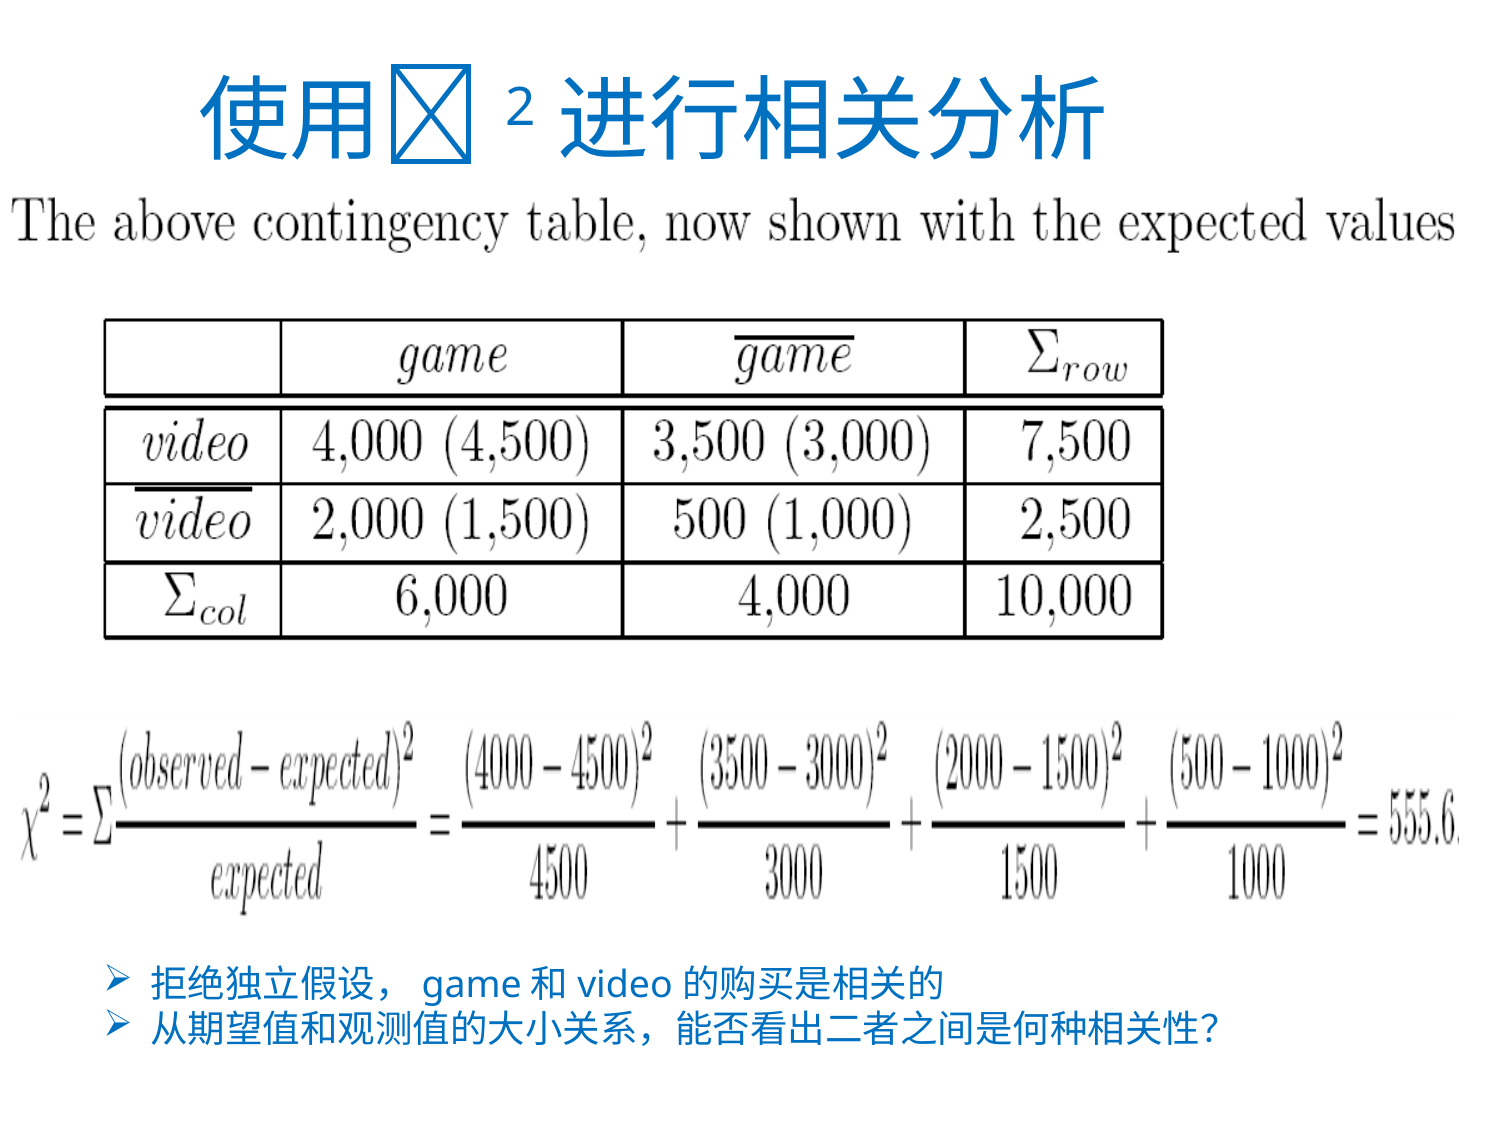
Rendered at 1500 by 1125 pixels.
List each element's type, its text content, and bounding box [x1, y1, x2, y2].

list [5, 184, 1459, 658]
picture [17, 715, 1460, 929]
title 使用2进行相关分析 [183, 31, 1371, 181]
text_box 拒绝独立假设，game和video的购买是相关的 从期望值和观测值的大小关系，能否看出二者之间是何种相关性？ [88, 952, 1371, 1057]
